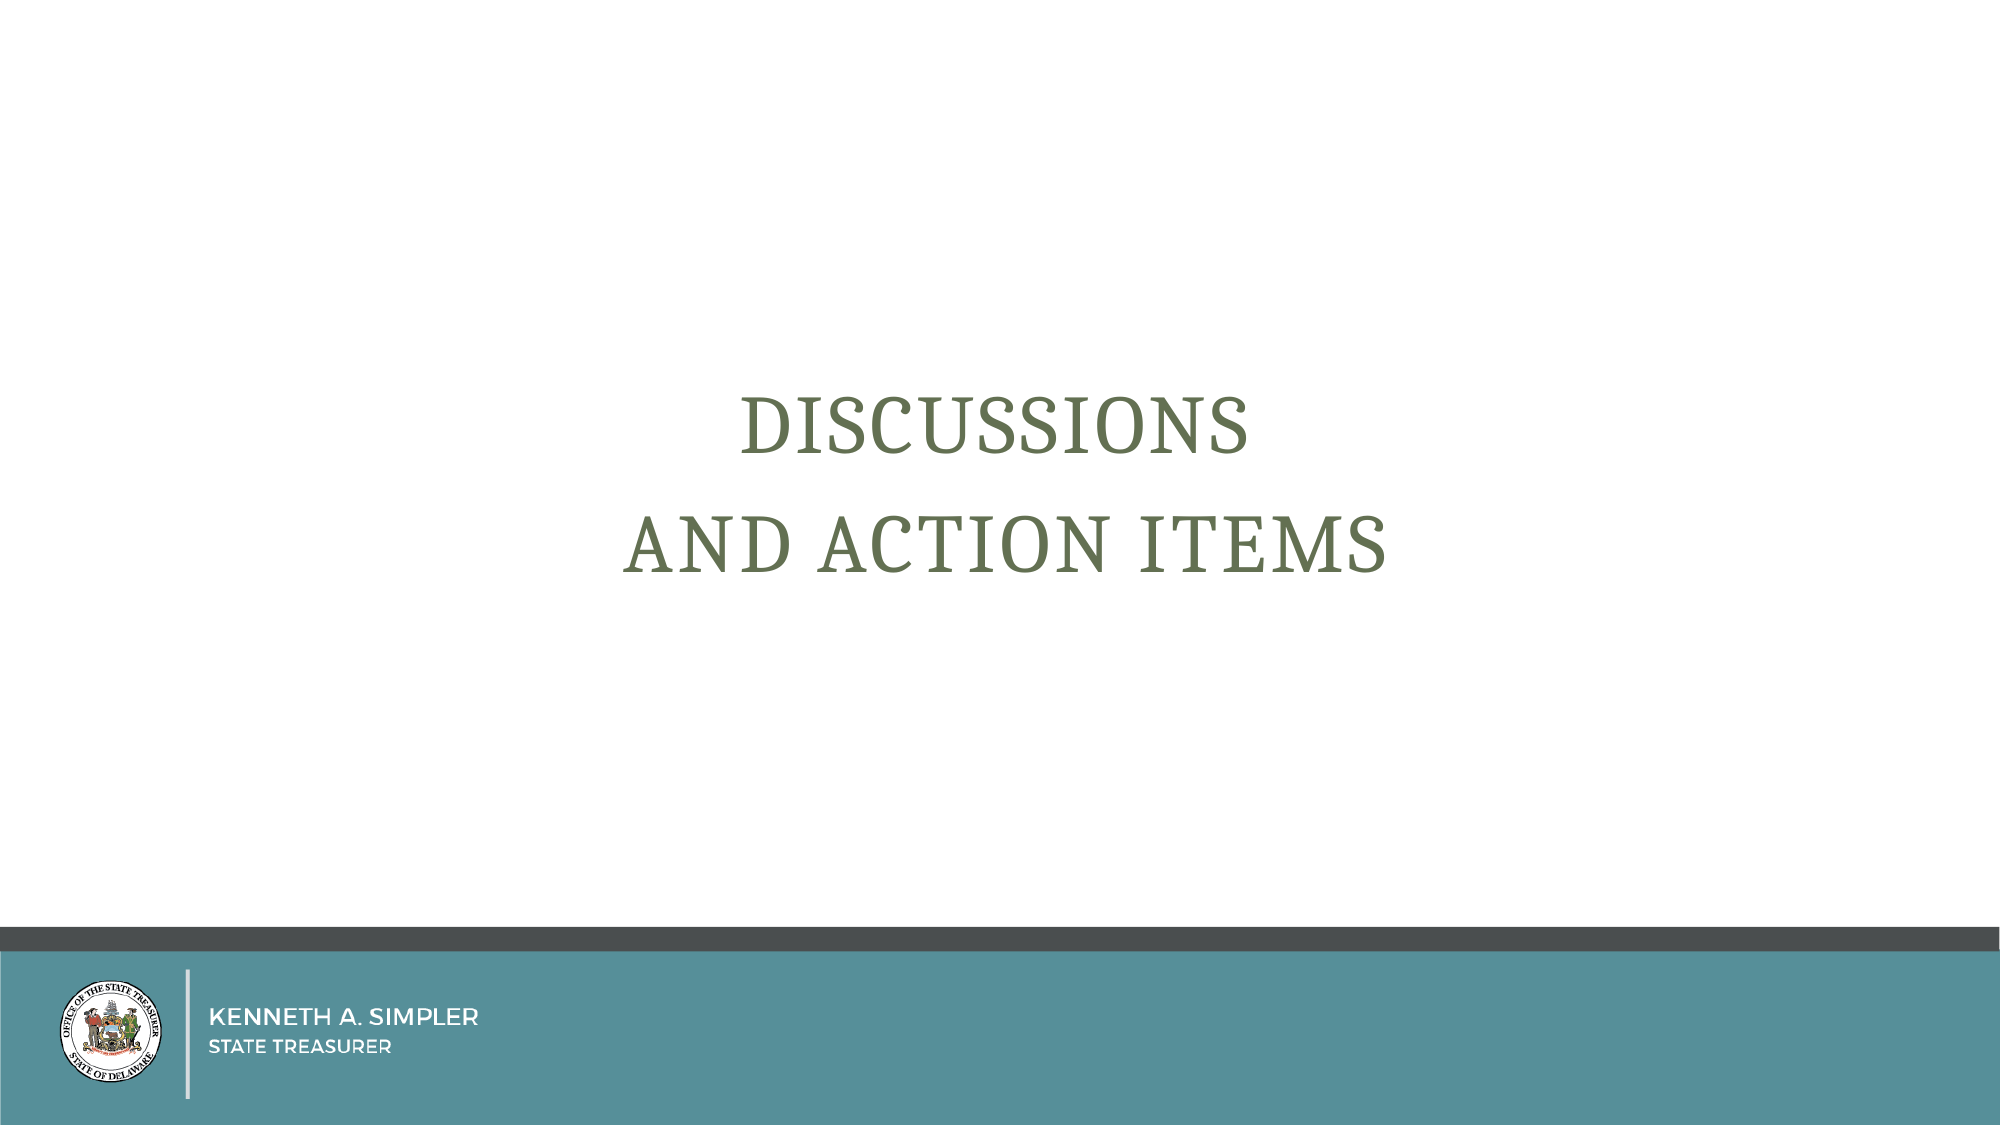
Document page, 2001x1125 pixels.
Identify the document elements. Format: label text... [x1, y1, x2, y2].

subtitle Discussions and action items [132, 373, 1879, 585]
picture [24, 939, 500, 1122]
